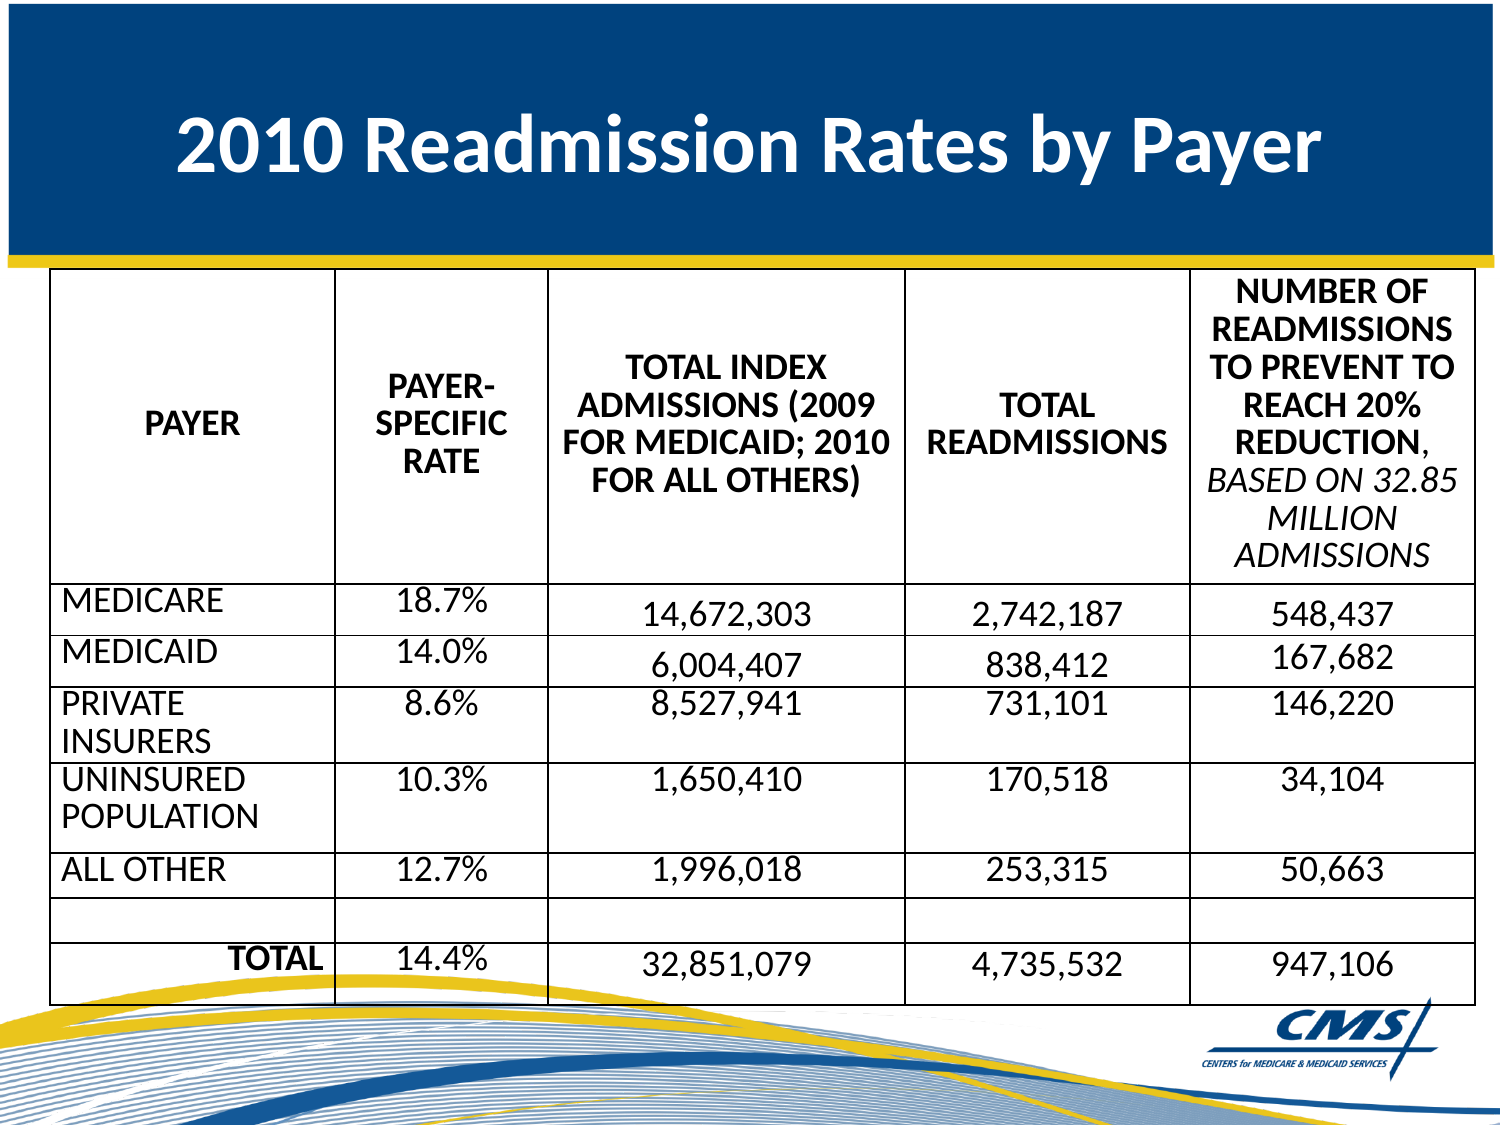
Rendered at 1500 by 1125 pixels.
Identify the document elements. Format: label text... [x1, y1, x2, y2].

table_cell 253,315 [906, 854, 1189, 897]
table_cell 8,527,941 [549, 688, 904, 762]
table_cell 18.7% [336, 585, 547, 635]
table_cell [51, 899, 334, 942]
table_cell 34,104 [1191, 764, 1474, 852]
table_cell [1191, 899, 1474, 942]
table_cell 170,518 [906, 764, 1189, 852]
table_cell 838,412 [906, 636, 1189, 686]
table_cell 10.3% [336, 764, 547, 852]
table_cell [549, 899, 904, 942]
table_cell 1,650,410 [549, 764, 904, 852]
table_cell 1,996,018 [549, 854, 904, 897]
table_cell 167,682 [1191, 636, 1474, 686]
table_cell All Other [51, 854, 334, 897]
table_cell 6,004,407 [549, 636, 904, 686]
table_header Number of Readmissions to prevent to reach 20% reduction, based on 32.85 million admissions [1191, 270, 1474, 583]
table_header Payer [51, 270, 334, 583]
table_cell 146,220 [1191, 688, 1474, 762]
table_cell 32,851,079 [549, 944, 904, 1004]
table_cell 50,663 [1191, 854, 1474, 897]
table_cell 4,735,532 [906, 944, 1189, 1004]
table_cell [336, 899, 547, 942]
table_cell TOTAL [51, 944, 334, 1004]
table_cell 2,742,187 [906, 585, 1189, 635]
table_cell Private Insurers [51, 688, 334, 762]
table_cell 947,106 [1191, 944, 1474, 1004]
table_cell 8.6% [336, 688, 547, 762]
table_cell Uninsured Population [51, 764, 334, 852]
title 2010 Readmission Rates by Payer [74, 44, 1426, 233]
table_cell [906, 899, 1189, 942]
table_cell 14,672,303 [549, 585, 904, 635]
table_cell 548,437 [1191, 585, 1474, 635]
table_header Total Readmissions [906, 270, 1189, 583]
table_cell 12.7% [336, 854, 547, 897]
table_cell 731,101 [906, 688, 1189, 762]
table_cell 14.0% [336, 636, 547, 686]
table_cell 14.4% [336, 944, 547, 1004]
table_header Total Index Admissions (2009 for Medicaid; 2010 for all others) [549, 270, 904, 583]
picture [0, 0, 1500, 1125]
table_cell Medicare [51, 585, 334, 635]
table_header Payer-specific Rate [336, 270, 547, 583]
table_cell Medicaid [51, 636, 334, 686]
